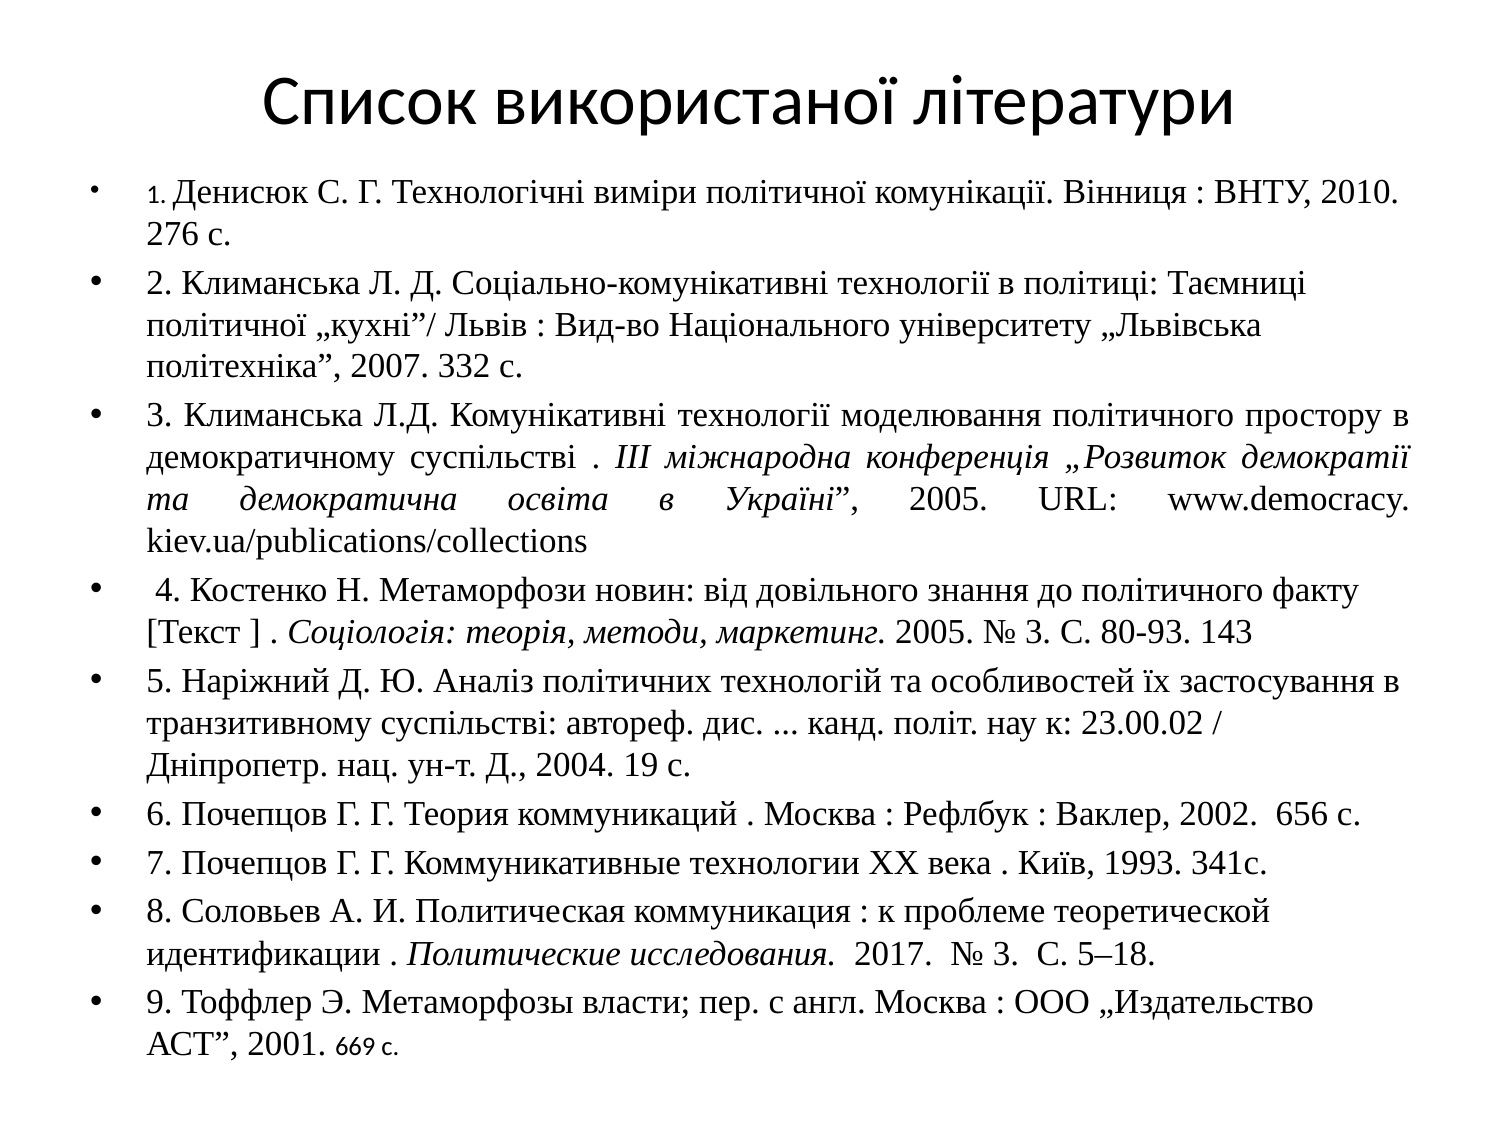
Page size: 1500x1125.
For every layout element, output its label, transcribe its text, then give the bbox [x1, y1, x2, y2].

title Список використаної літератури [75, 45, 1425, 160]
list 1. Денисюк С. Г. Технологічні виміри політичної комунікації. Вінниця : ВНТУ, 2010. 276 с. 2. Климанська Л. Д. Соціально-комунікативні технології в політиці: Таємниці політичної „кухні”/ Львів : Вид-во Національного університету „Львівська політехніка”, 2007. 332 с. 3. Климанська Л.Д. Комунікативні технології моделювання політичного простору в демократичному суспільстві . III міжнародна конференція „Розвиток демократії та демократична освіта в Україні”, 2005. URL: www.democracy. kiev.ua/publications/collections 4. Костенко Н. Метаморфози новин: від довільного знання до політичного факту [Текст ] . Соціологія: теорія, методи, маркетинг. 2005. № 3. С. 80-93. 143 5. Наріжний Д. Ю. Аналіз політичних технологій та особливостей їх застосування в транзитивному суспільстві: автореф. дис. ... канд. політ. нау к: 23.00.02 / Дніпропетр. нац. ун-т. Д., 2004. 19 с. 6. Почепцов Г. Г. Теория коммуникаций . Москва : Рефлбук : Ваклер, 2002. 656 с. 7. Почепцов Г. Г. Коммуникативные технологии ХХ века . Київ, 1993. 341с. 8. Соловьев А. И. Политическая коммуникация : к проблеме теоретической идентификации . Политические исследования. 2017. № 3. С. 5–18. 9. Тоффлер Э. Метаморфозы власти; пер. с англ. Москва : ООО „Издательство АСТ”, 2001. 669 с. [75, 160, 1425, 1083]
